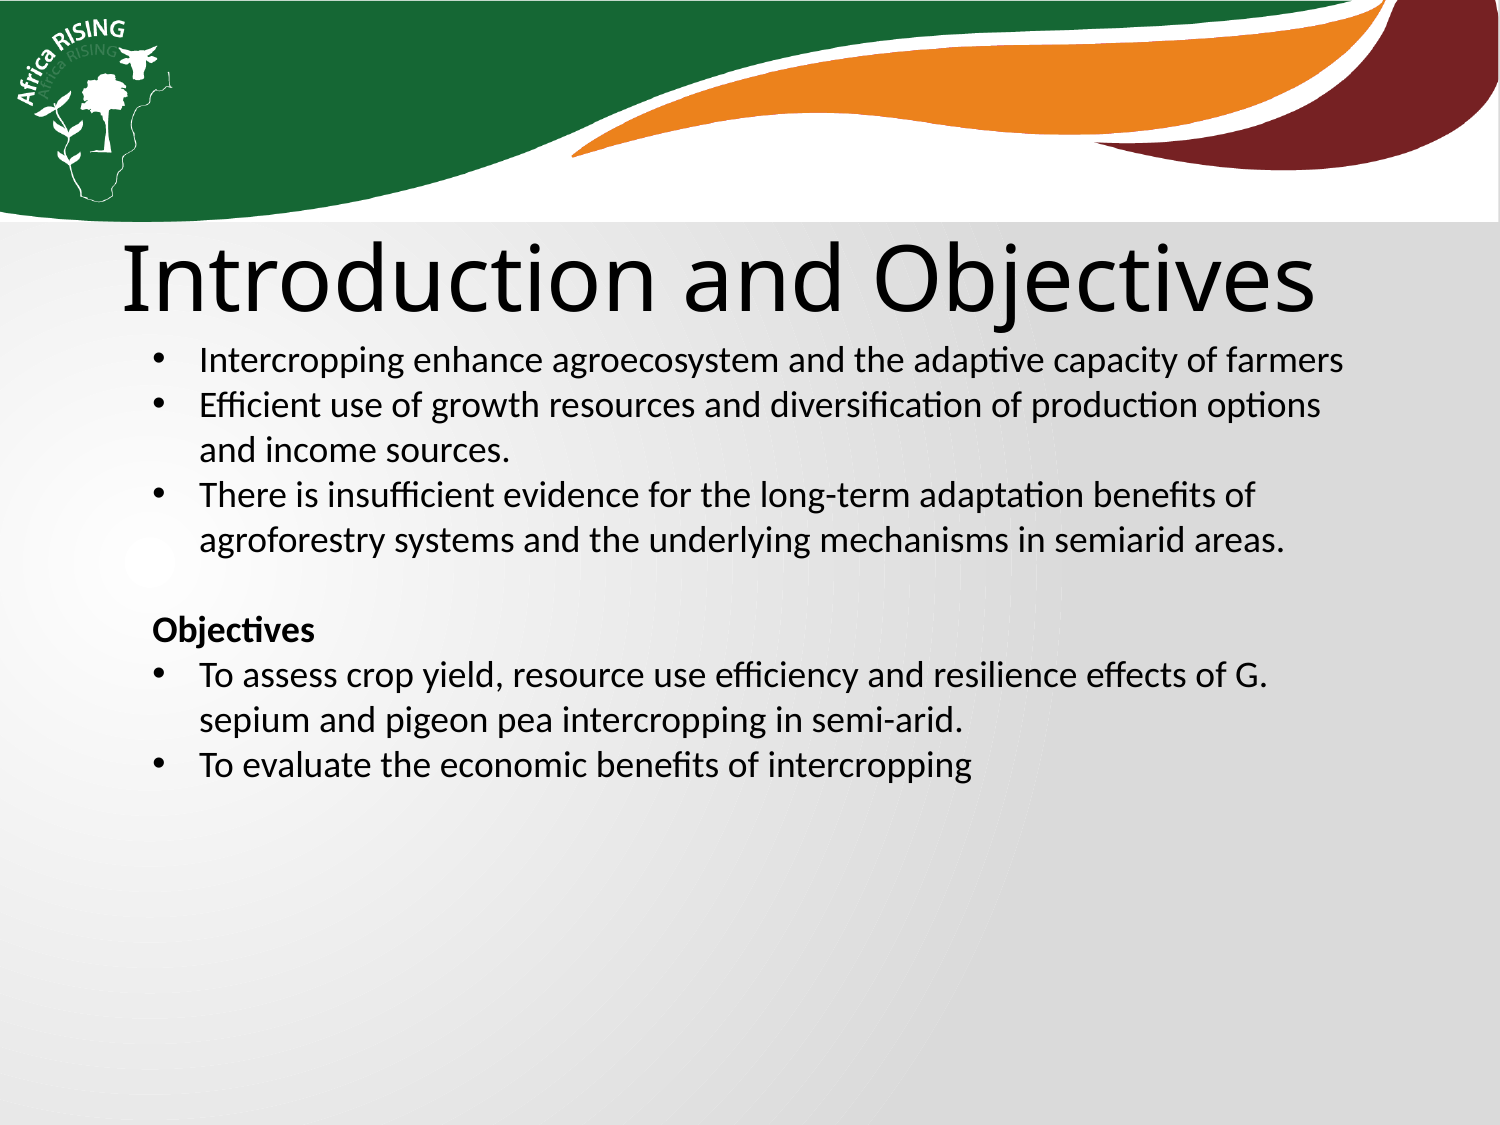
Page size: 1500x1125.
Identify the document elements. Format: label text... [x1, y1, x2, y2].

list Introduction and Objectives [87, 212, 1363, 350]
text_box Intercropping enhance agroecosystem and the adaptive capacity of farmers Efficient use of growth resources and diversification of production options and income sources. There is insufficient evidence for the long-term adaptation benefits of agroforestry systems and the underlying mechanisms in semiarid areas. Objectives To assess crop yield, resource use efficiency and resilience effects of G. sepium and pigeon pea intercropping in semi-arid. To evaluate the economic benefits of intercropping [137, 327, 1363, 793]
picture [0, 0, 1499, 222]
